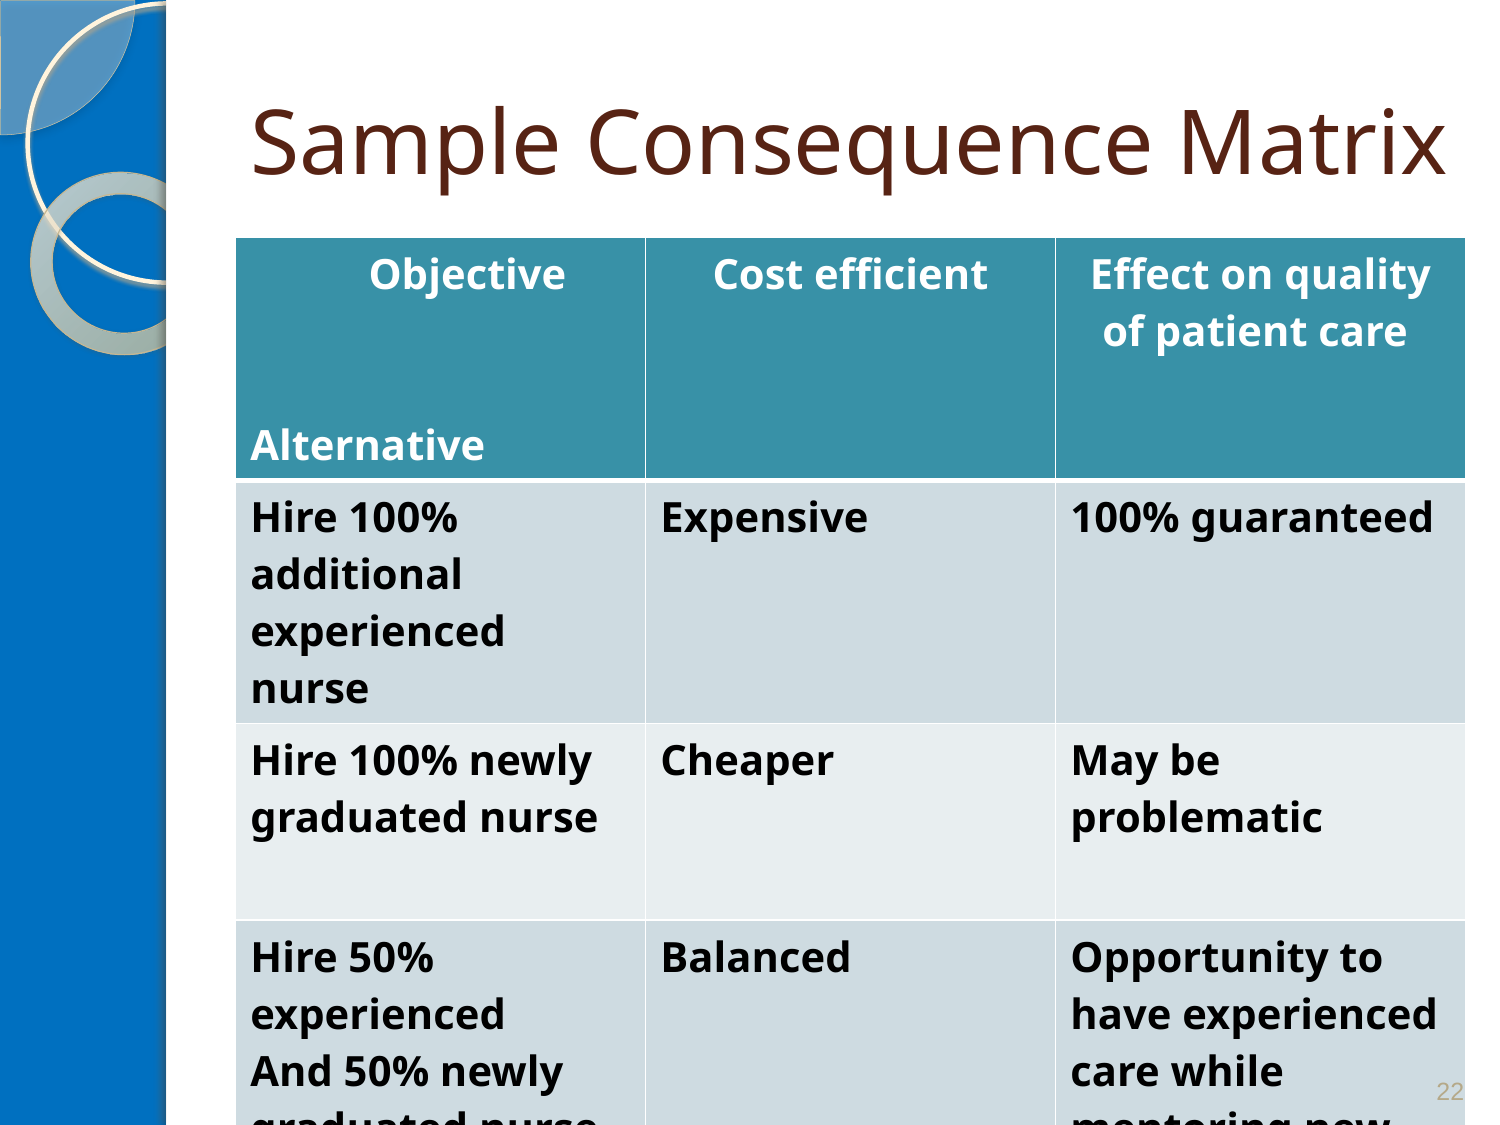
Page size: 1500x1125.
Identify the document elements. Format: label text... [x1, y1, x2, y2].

table_header Effect on quality of patient care [1056, 238, 1465, 478]
slide_number 22 [1413, 1034, 1488, 1113]
table_cell Opportunity to have experienced care while mentoring new nurse [1056, 1113, 1465, 1125]
table_header Cost efficient [646, 238, 1055, 478]
title Sample Consequence Matrix [235, 45, 1466, 233]
table_cell May be problematic [1056, 724, 1465, 919]
table_cell Hire 50% experienced And 50% newly graduated nurse [236, 921, 645, 1125]
table_cell Hire 100% newly graduated nurse [236, 724, 645, 919]
table_cell Balanced [646, 921, 1055, 1125]
table_cell 100% guaranteed [1056, 483, 1465, 723]
table_cell Expensive [646, 483, 1055, 723]
table_cell Cheaper [646, 724, 1055, 919]
table_cell Opportunity to have experienced care while mentoring new nurse [1056, 921, 1465, 1034]
table_cell Hire 100% additional experienced nurse [236, 483, 645, 723]
table_header Objective Alternative [236, 238, 645, 478]
footer [937, 1034, 1413, 1113]
